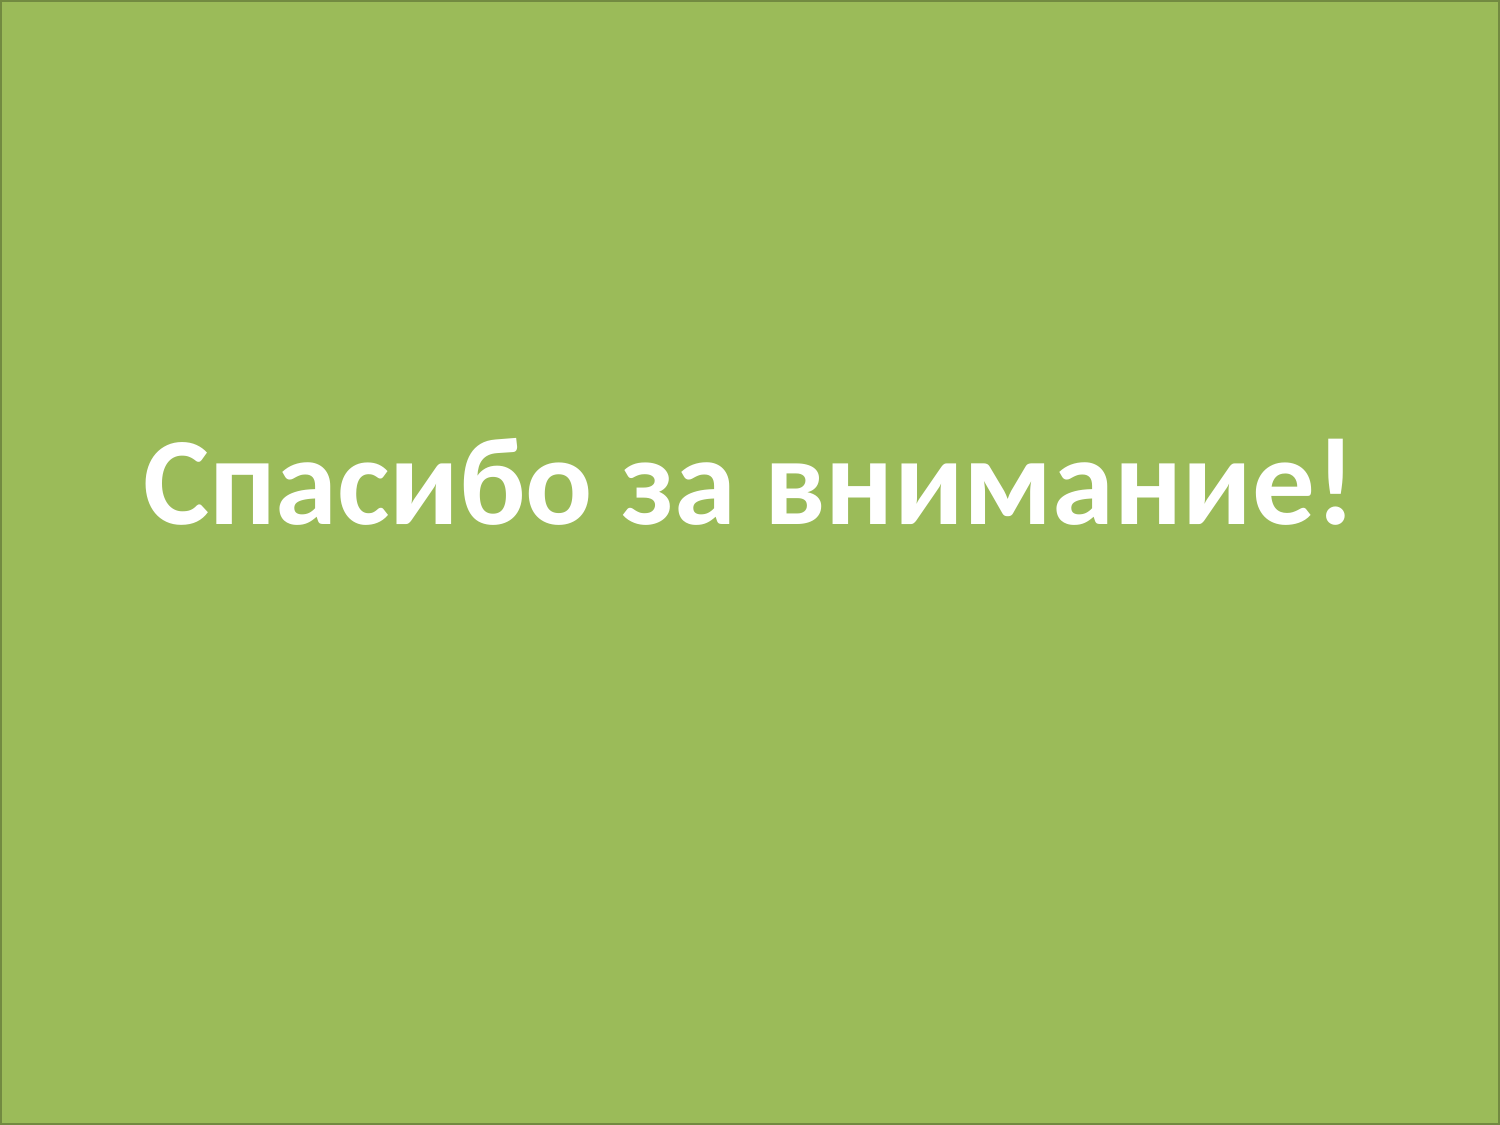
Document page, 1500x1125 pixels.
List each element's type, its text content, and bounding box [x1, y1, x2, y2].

list Спасибо за внимание! [0, 0, 1500, 1125]
